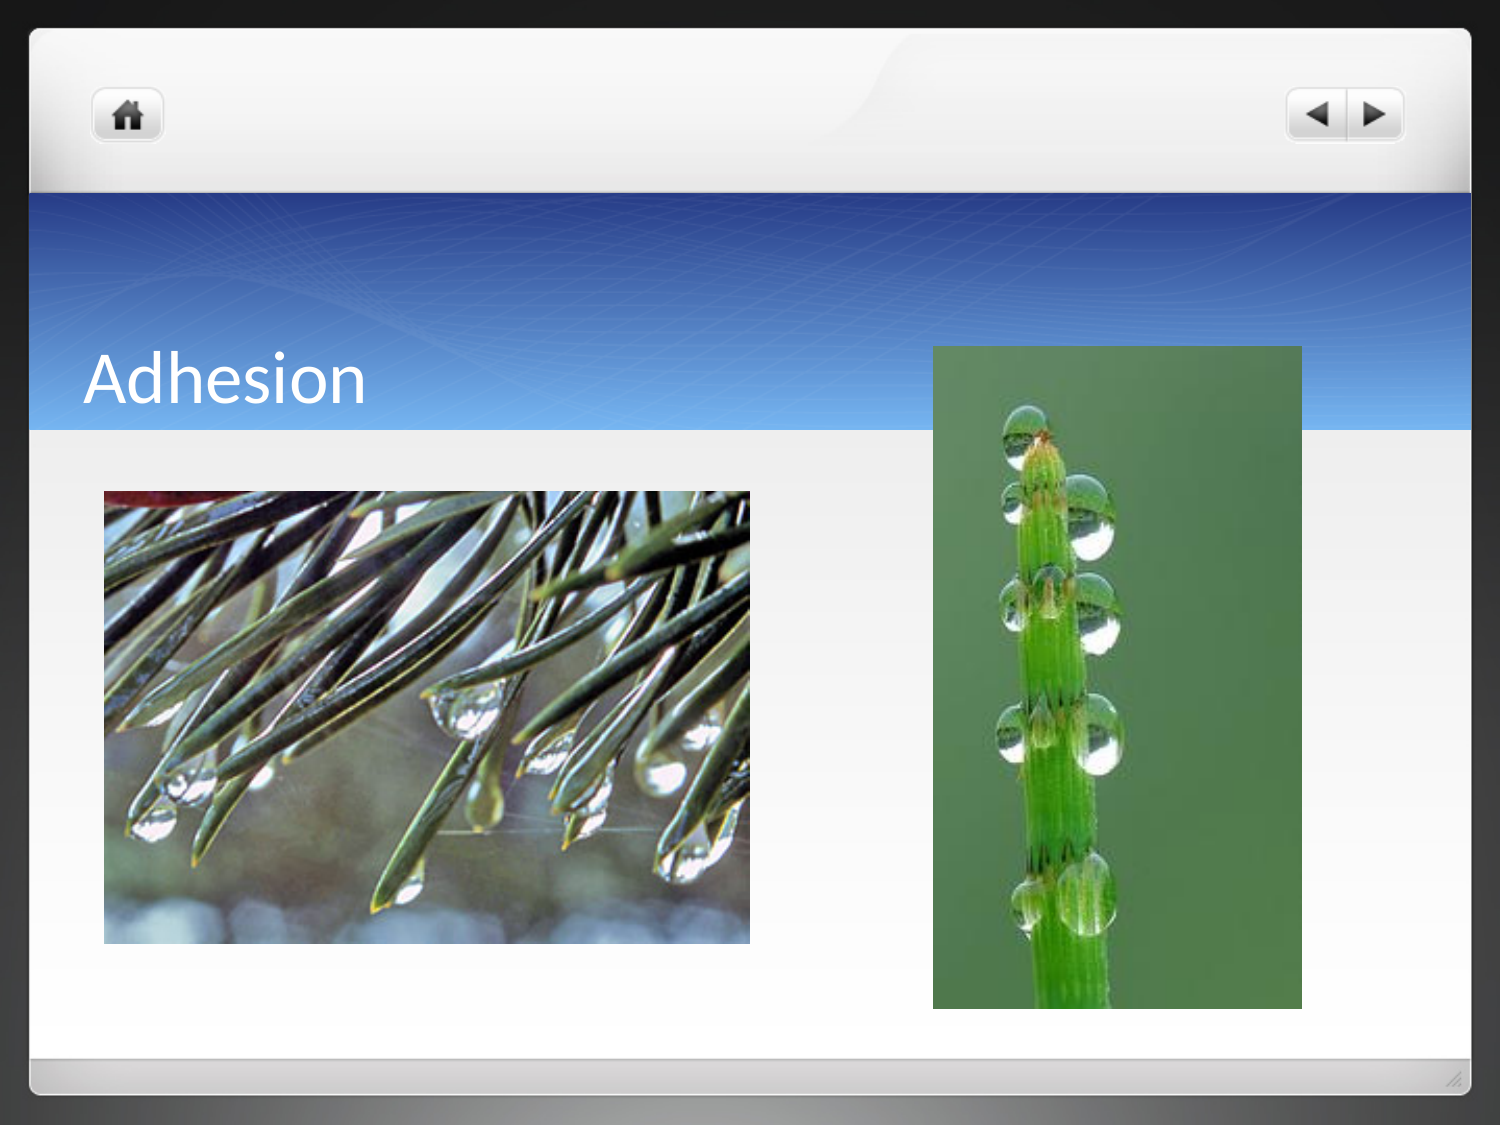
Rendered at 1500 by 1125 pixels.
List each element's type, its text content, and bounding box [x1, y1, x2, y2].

picture [0, 0, 1500, 1125]
title Adhesion [68, 238, 1432, 427]
